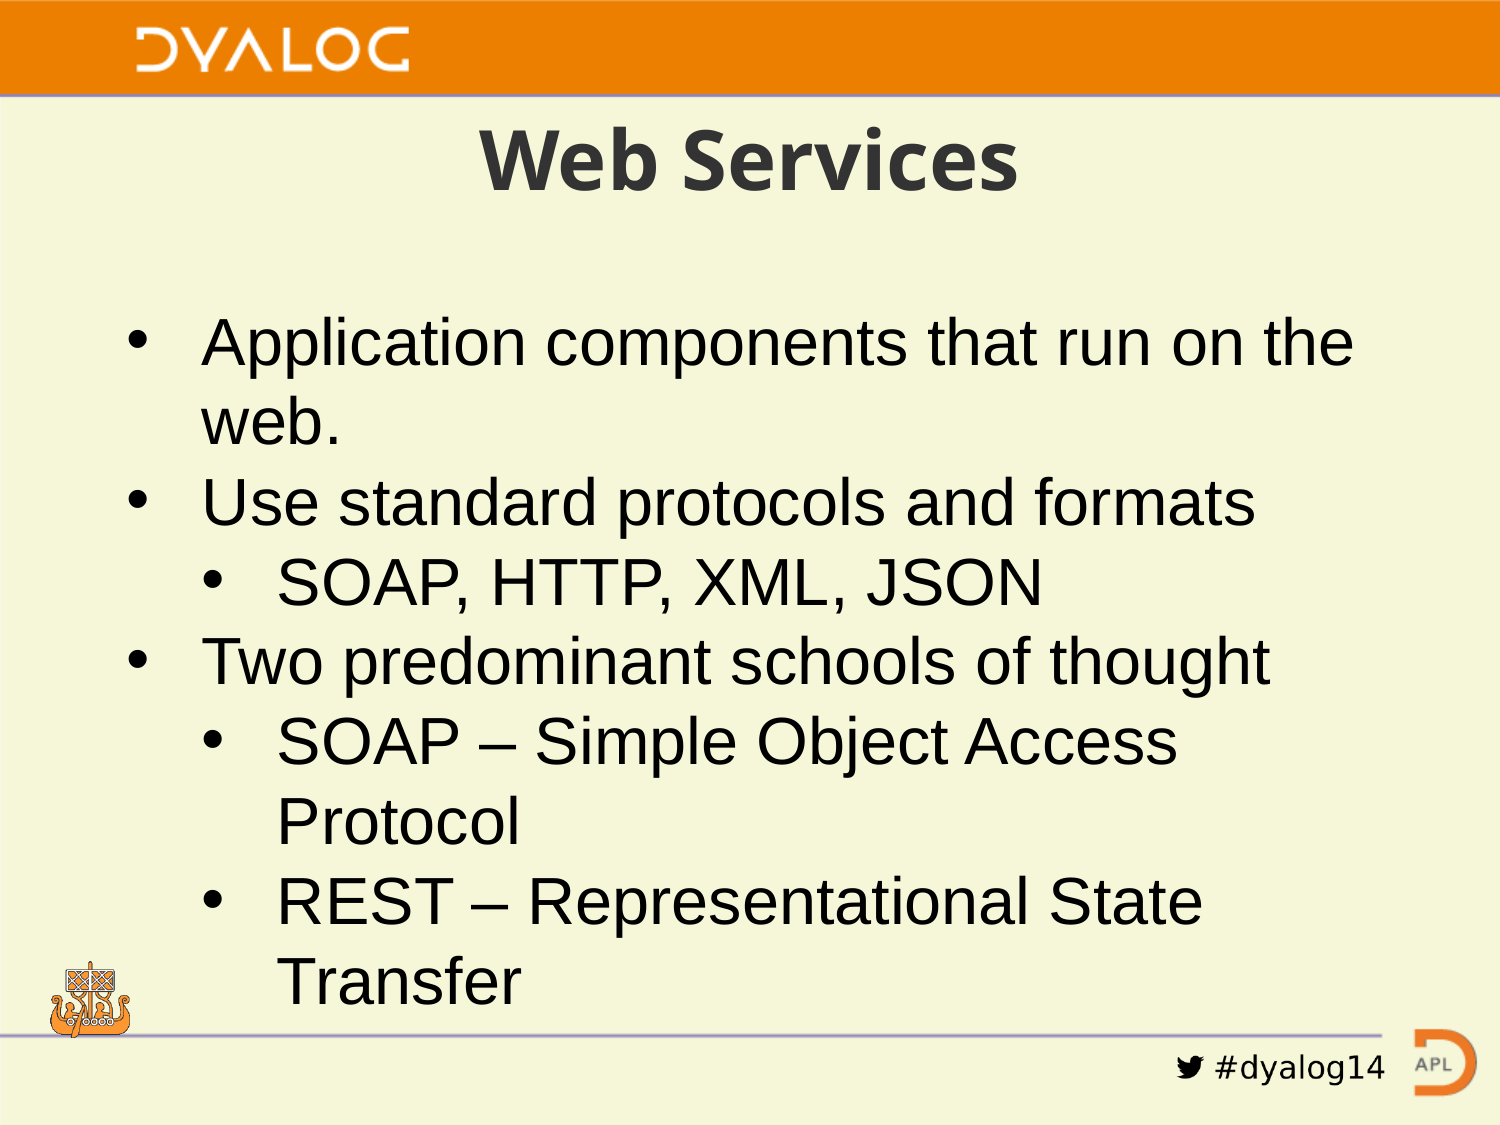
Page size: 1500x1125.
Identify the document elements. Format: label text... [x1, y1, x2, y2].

title Web Services [112, 99, 1388, 268]
picture [0, 0, 1500, 1125]
subtitle Application components that run on the web. Use standard protocols and formats SOAP, HTTP, XML, JSON Two predominant schools of thought SOAP – Simple Object Access Protocol REST – Representational State Transfer [112, 291, 1388, 1000]
